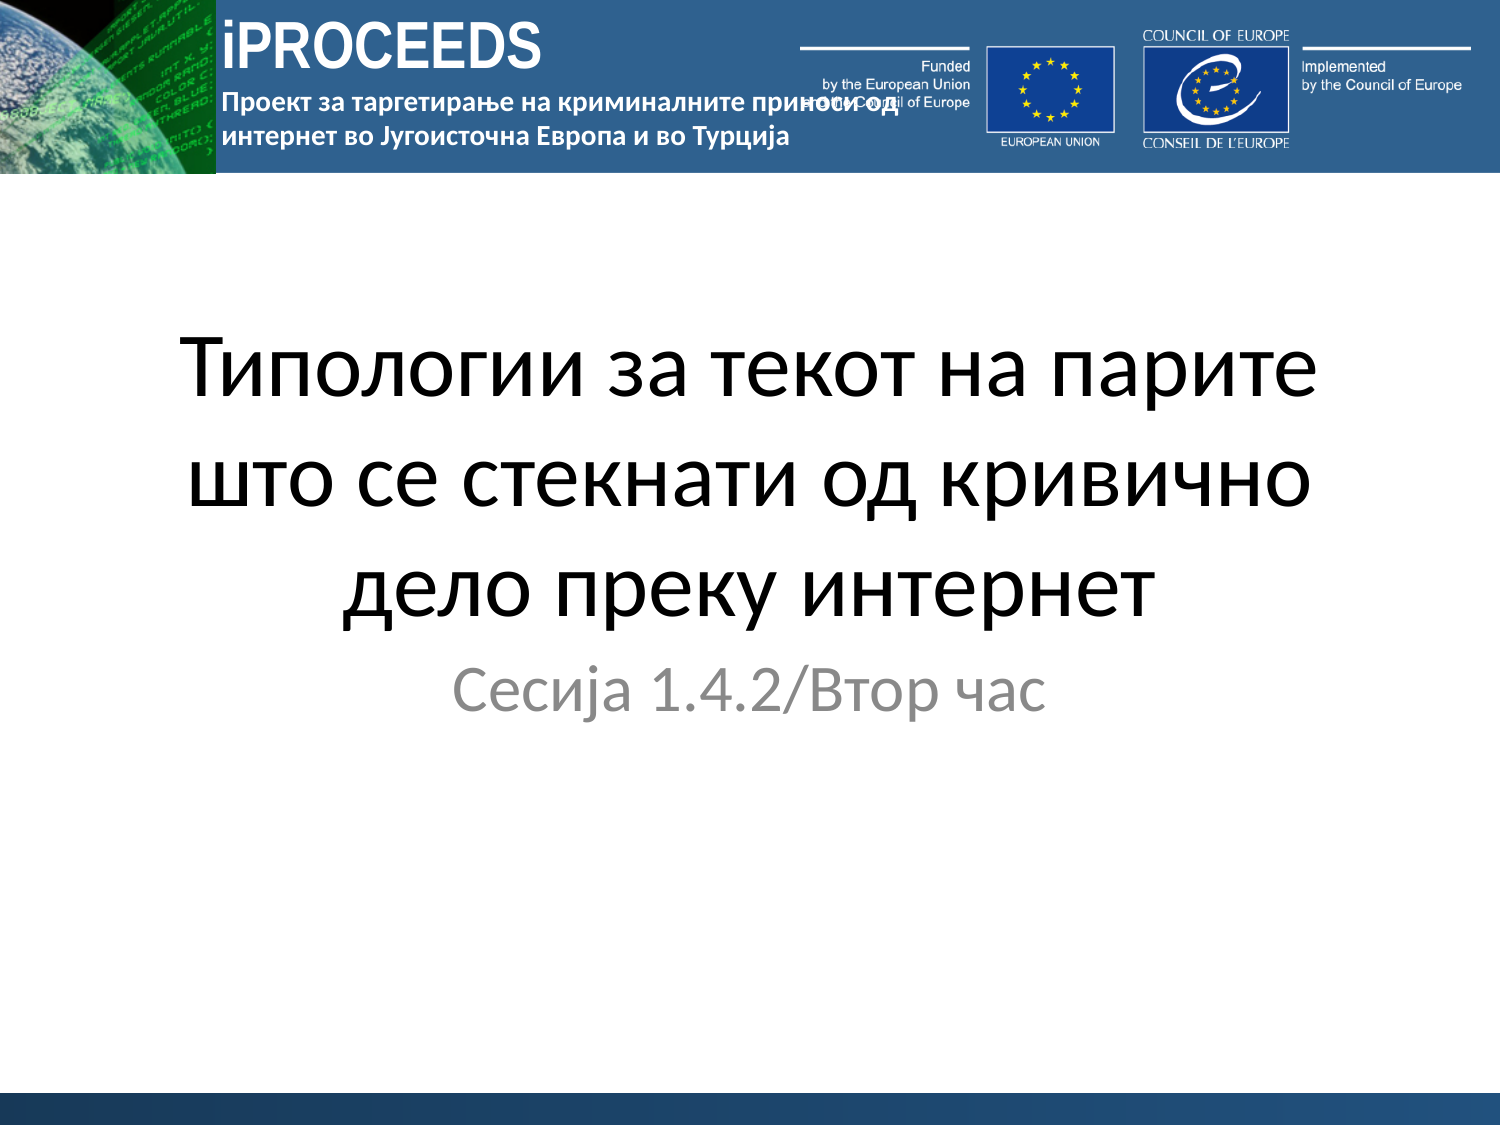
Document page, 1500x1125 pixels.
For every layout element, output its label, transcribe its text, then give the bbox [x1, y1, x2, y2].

title Типологии за текот на парите што се стекнати од кривично дело преку интернет [112, 349, 1388, 591]
text_box [928, 0, 1500, 175]
text_box iPROCEEDS Проект за таргетирање на криминалните приноси од интернет во Југоисточна Европа и во Турција [206, 0, 928, 199]
picture [0, 0, 216, 174]
picture [799, 30, 1471, 148]
text_box [0, 1092, 1500, 1125]
subtitle Сесија 1.4.2/Втор час [225, 637, 1275, 925]
